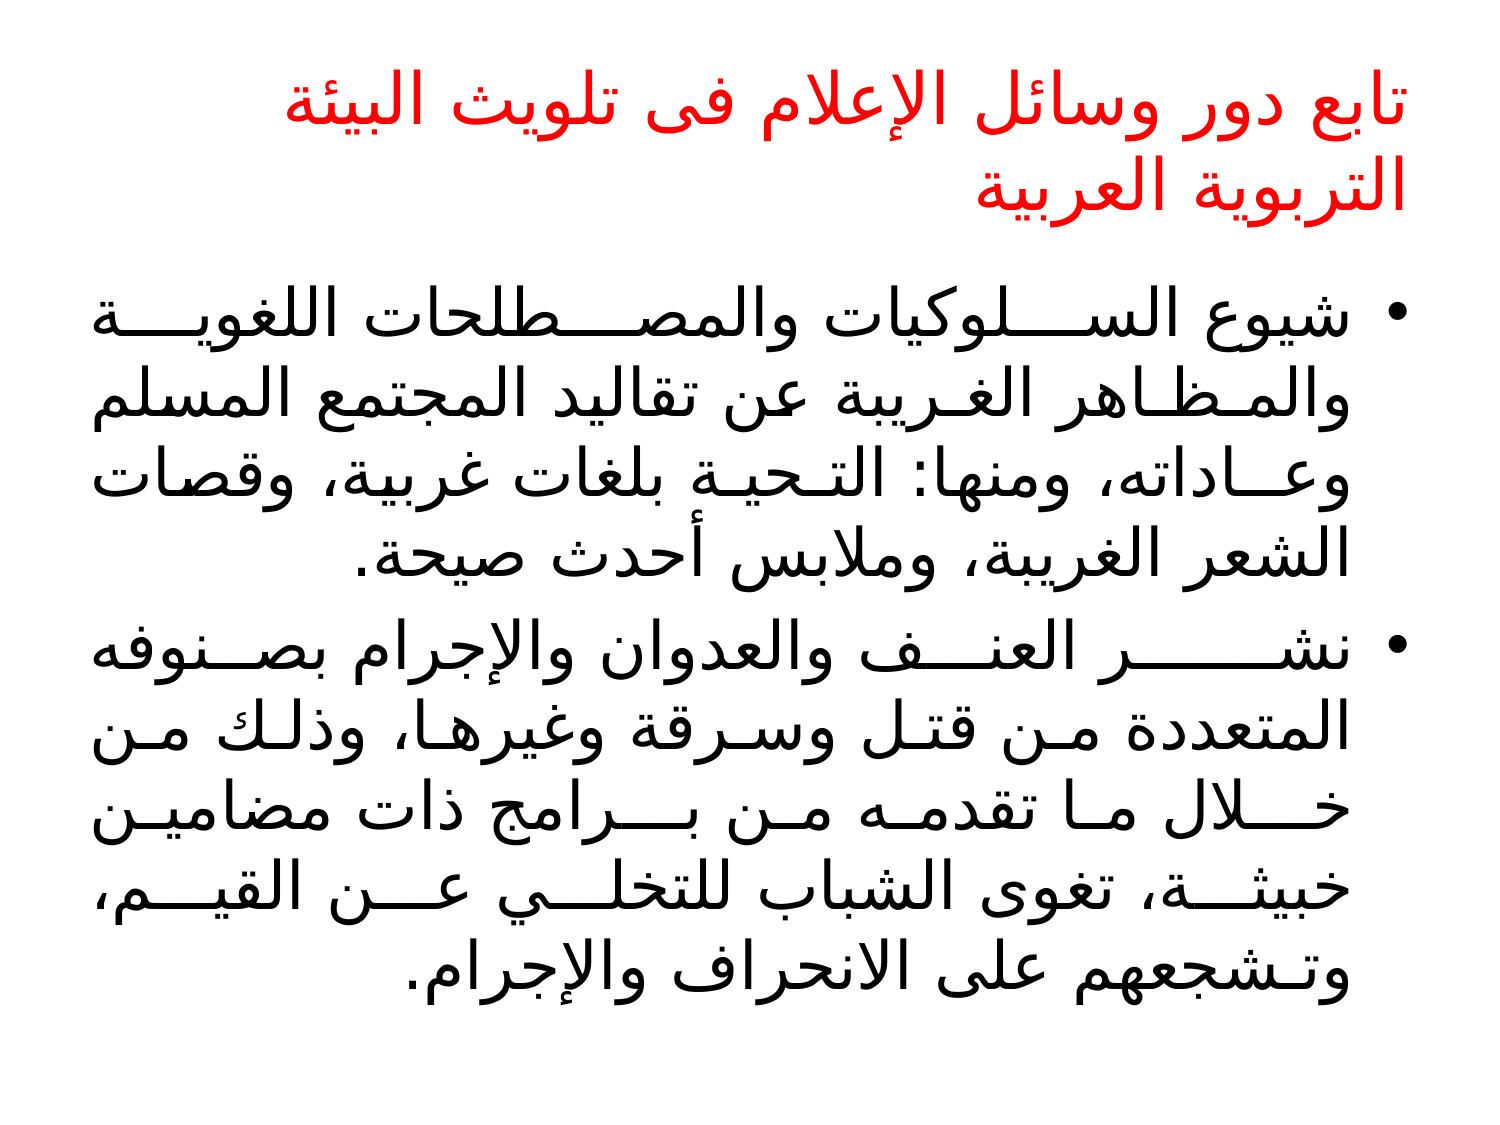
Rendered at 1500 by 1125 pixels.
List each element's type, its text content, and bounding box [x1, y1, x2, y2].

title تابع دور وسائل الإعلام فى تلويث البيئة التربوية العربية [75, 45, 1425, 233]
list شيوع السلوكيات والمصطلحات اللغوية والمـظـاهر الغـريبة عن تقاليد المجتمع المسلم وعــاداته، ومنها: التـحيـة بلغات غربية، وقصات الشعر الغريبة، وملابس أحدث صيحة. نشـــــر العنـف والعدوان والإجرام بصنوفه المتعددة من قتل وسرقة وغيرها، وذلك من خــلال ما تقدمه من بــرامج ذات مضامين خبيثة، تغوى الشباب للتخلي عن القيم، وتـشجعهم على الانحراف والإجرام. [75, 262, 1425, 870]
